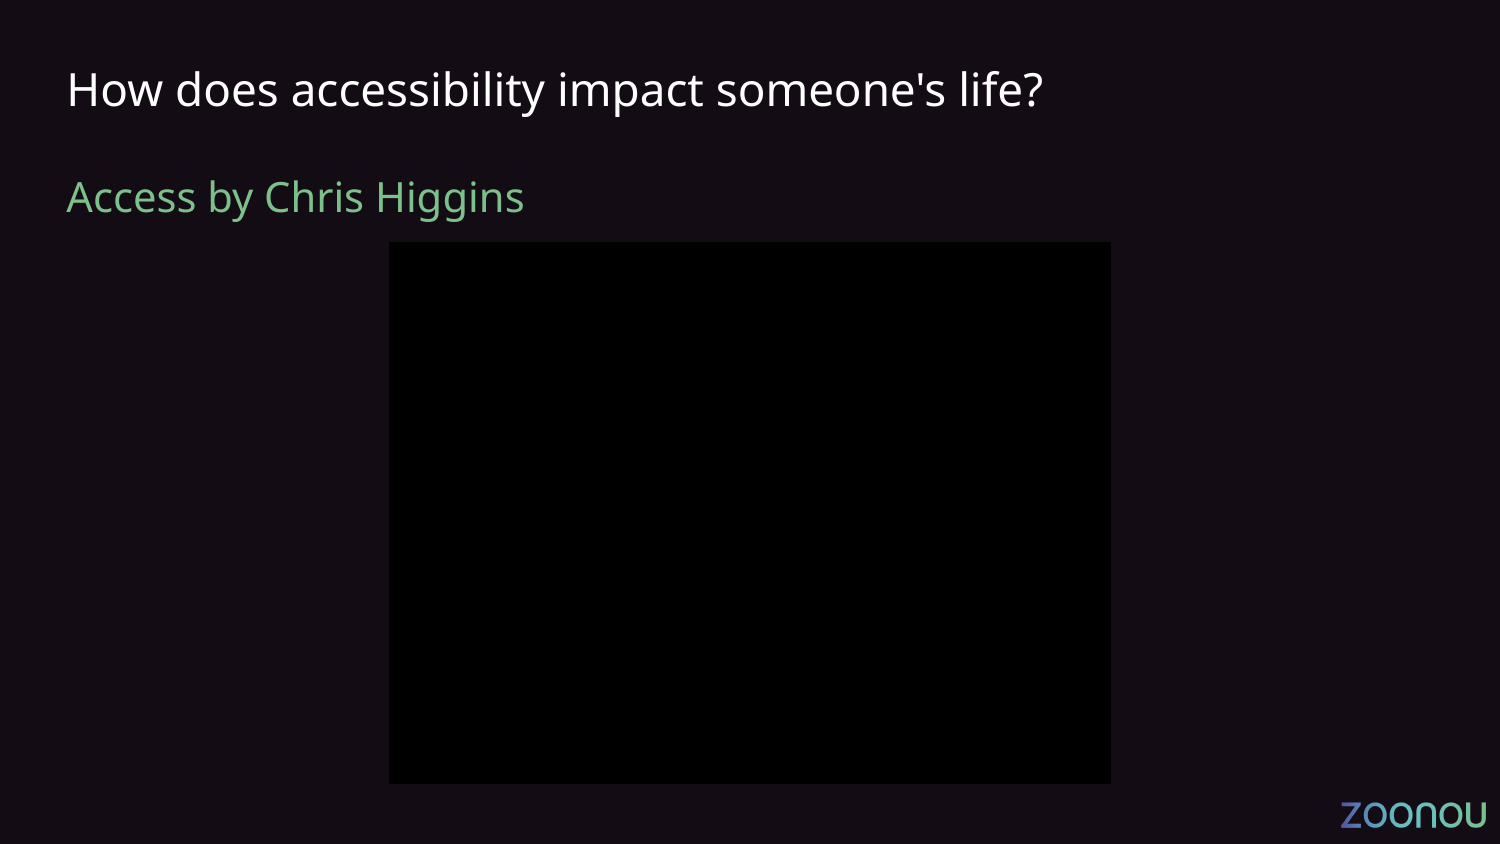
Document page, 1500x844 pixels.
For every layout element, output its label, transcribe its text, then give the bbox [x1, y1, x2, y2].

subtitle Access by Chris Higgins [51, 148, 1196, 227]
picture [389, 242, 1111, 784]
picture [1335, 790, 1492, 833]
title How does accessibility impact someone's life? [51, 45, 1196, 132]
